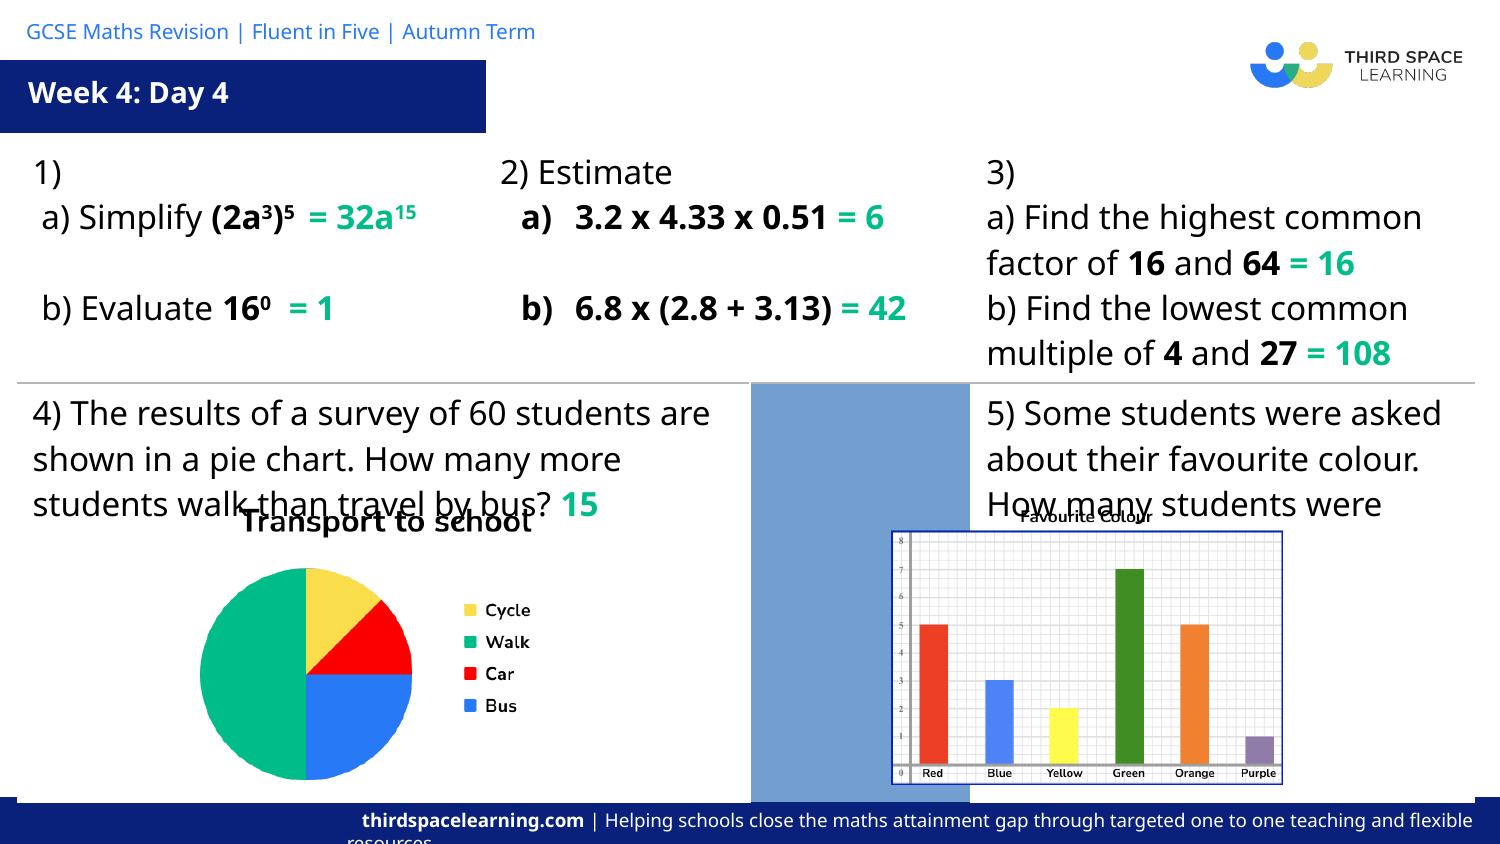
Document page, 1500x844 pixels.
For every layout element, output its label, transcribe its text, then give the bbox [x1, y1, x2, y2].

table_header 2) Estimate 3.2 x 4.33 x 0.51 = 6 6.8 x (2.8 + 3.13) = 42 [486, 142, 970, 382]
table_header 3) a) Find the highest common factor of 16 and 64 = 16 b) Find the lowest common multiple of 4 and 27 = 108 [972, 142, 1474, 382]
table_cell 5) Some students were asked about their favourite colour. How many students were asked in total? 23 [972, 384, 1474, 801]
picture [199, 500, 532, 780]
text_box Week 4: Day 4 [13, 59, 383, 125]
picture [891, 505, 1283, 785]
picture [1250, 33, 1465, 99]
table_header 1) a) Simplify (2a3)5 = 32a15 b) Evaluate 160 = 1 [19, 142, 484, 382]
table_cell 4) The results of a survey of 60 students are shown in a pie chart. How many more students walk than travel by bus? 15 [19, 384, 749, 801]
